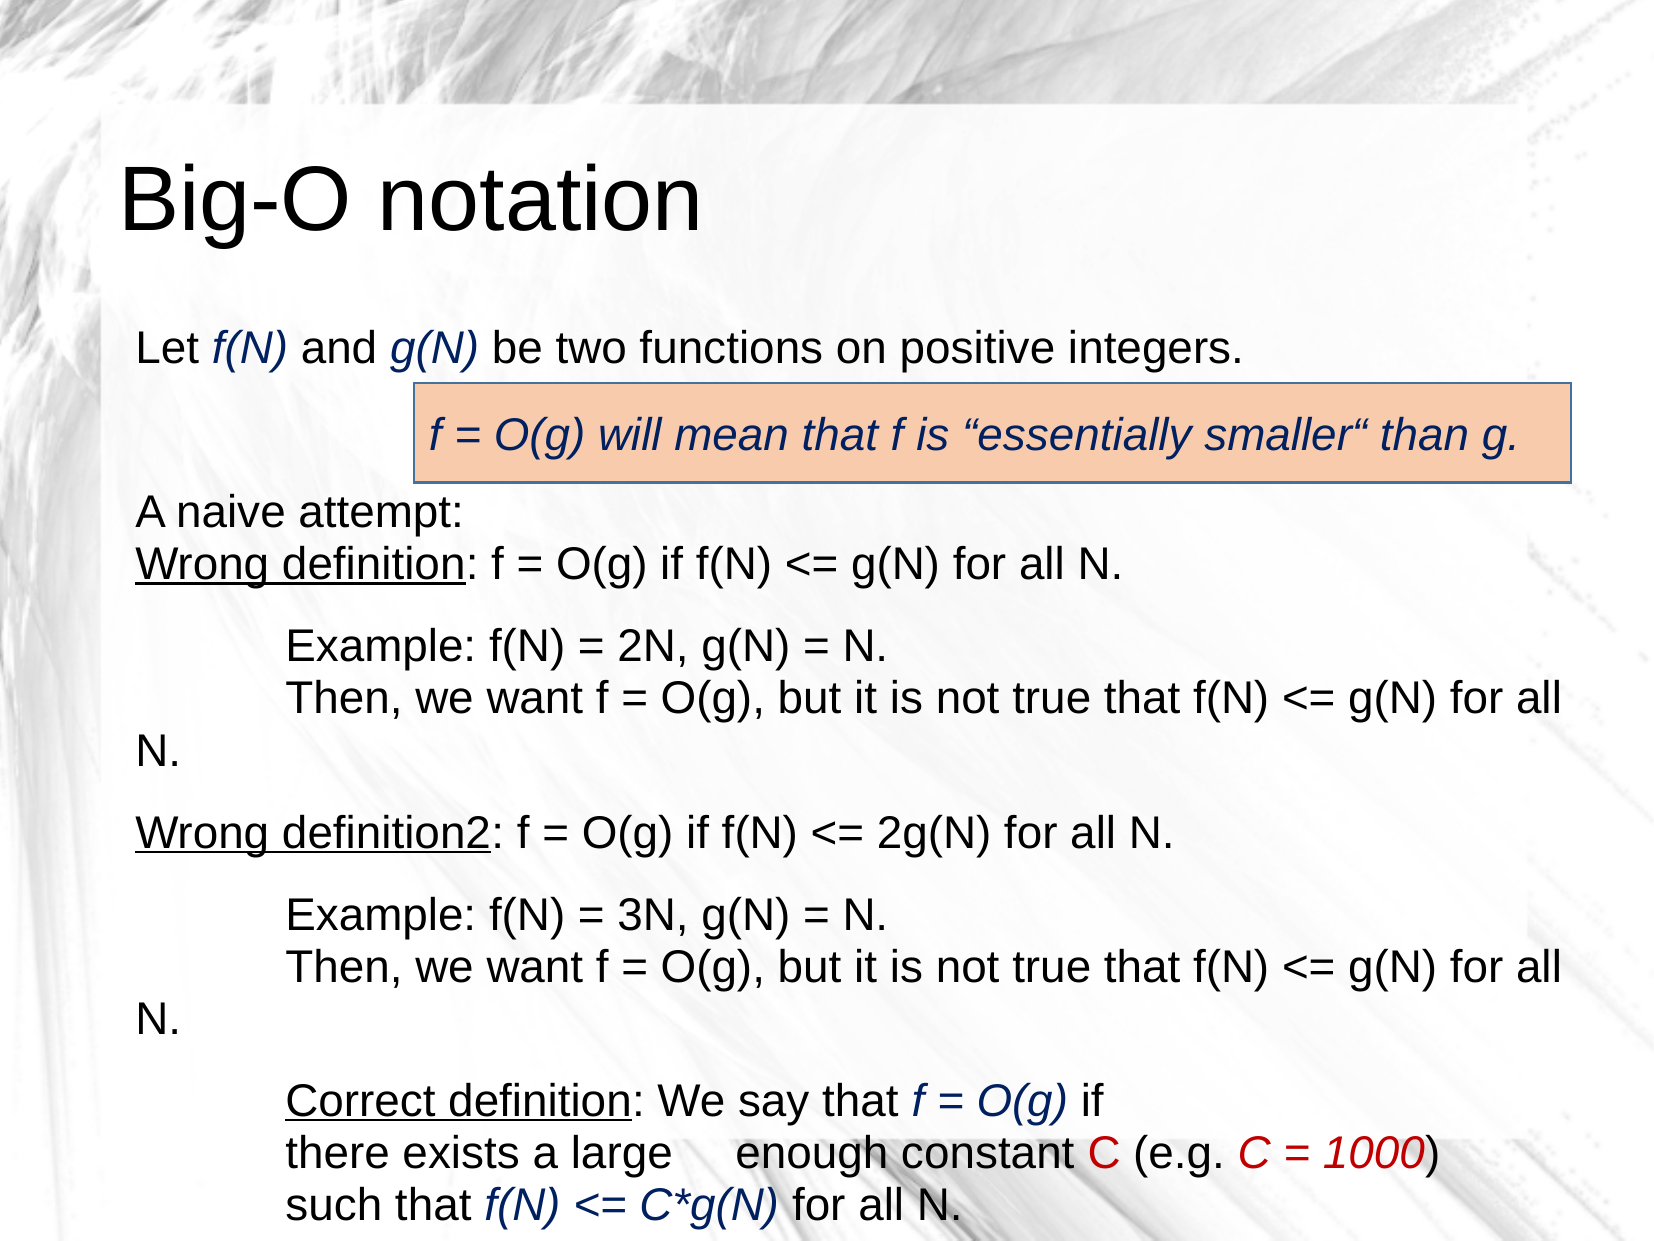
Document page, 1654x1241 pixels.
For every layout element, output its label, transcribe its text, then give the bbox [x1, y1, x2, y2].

title Big-O notation [118, 112, 1506, 281]
picture [0, 0, 1654, 1241]
text_box f = O(g) will mean that f is “essentially smaller“ than g. [414, 382, 1571, 483]
list Let f(N) and g(N) be two functions on positive integers. A naive attempt: Wrong definition: f = O(g) if f(N) <= g(N) for all N. Example: f(N) = 2N, g(N) = N. Then, we want f = O(g), but it is not true that f(N) <= g(N) for all N. Wrong definition2: f = O(g) if f(N) <= 2g(N) for all N. Example: f(N) = 3N, g(N) = N. Then, we want f = O(g), but it is not true that f(N) <= g(N) for all N. Correct definition: We say that f = O(g) if there exists a large enough constant C (e.g. C = 1000) such that f(N) <= C*g(N) for all N. [118, 319, 1571, 1109]
